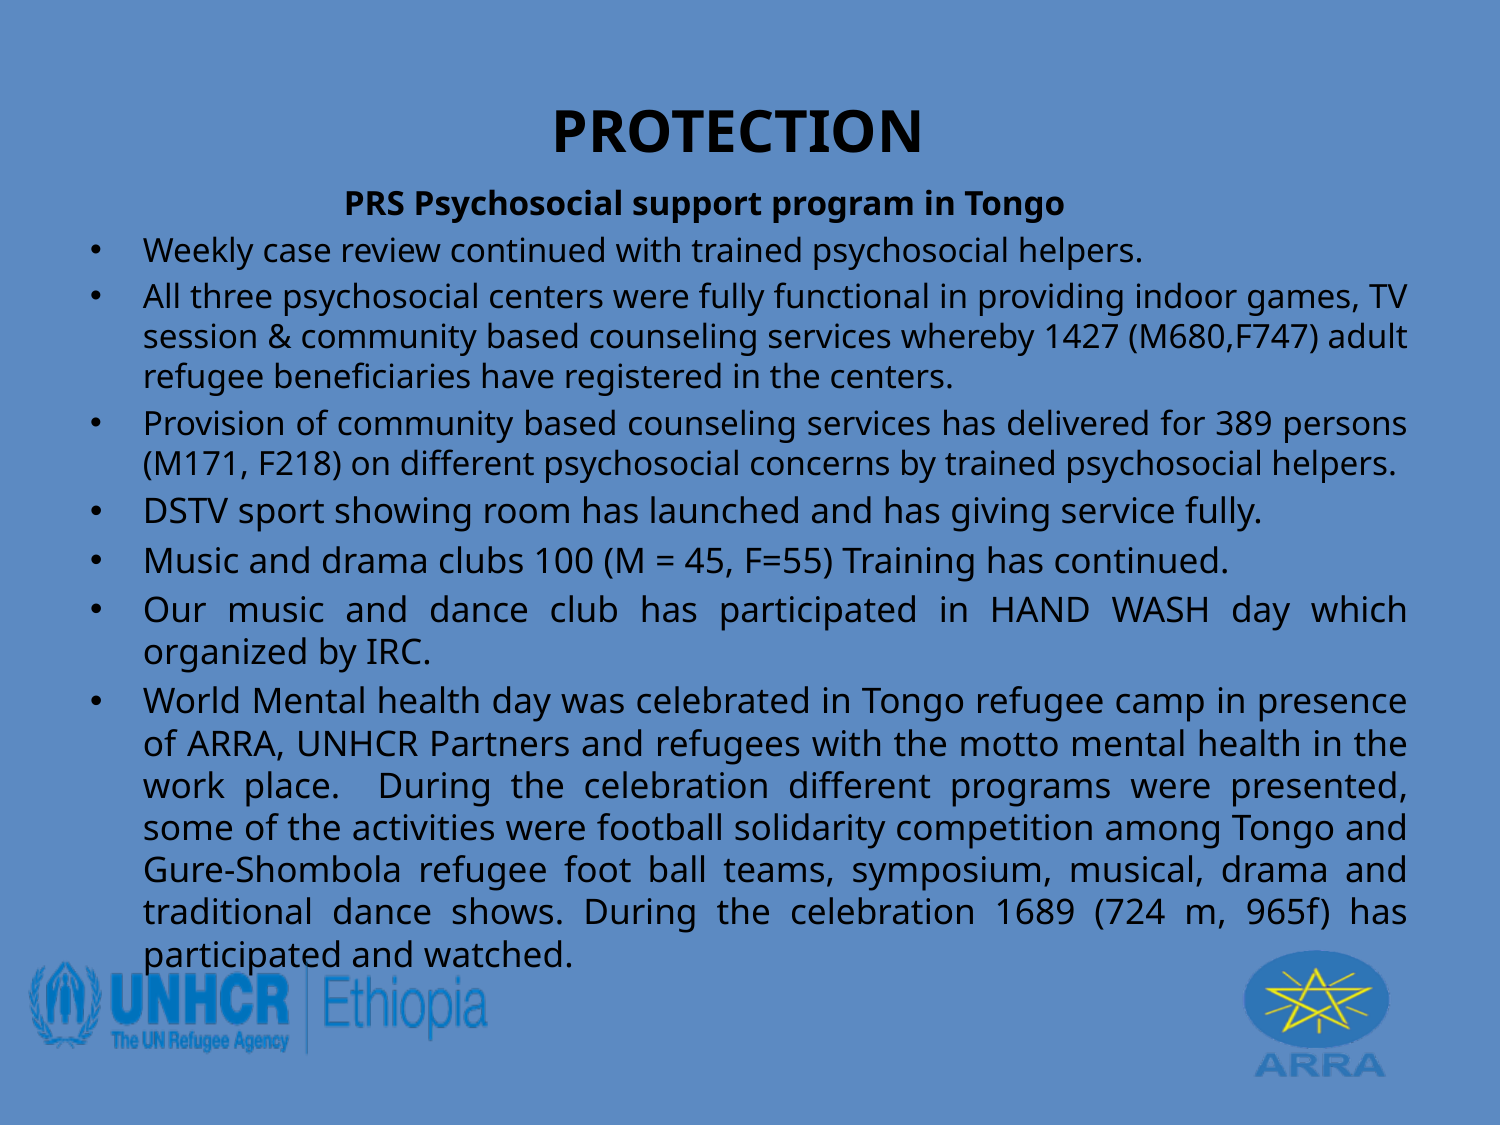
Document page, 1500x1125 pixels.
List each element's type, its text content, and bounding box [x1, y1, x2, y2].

picture [0, 912, 488, 1104]
title PROTECTION [75, 45, 1425, 174]
list PRS Psychosocial support program in Tongo Weekly case review continued with trained psychosocial helpers. All three psychosocial centers were fully functional in providing indoor games, TV session & community based counseling services whereby 1427 (M680,F747) adult refugee beneficiaries have registered in the centers. Provision of community based counseling services has delivered for 389 persons (M171, F218) on different psychosocial concerns by trained psychosocial helpers. DSTV sport showing room has launched and has giving service fully. Music and drama clubs 100 (M = 45, F=55) Training has continued. Our music and dance club has participated in HAND WASH day which organized by IRC. World Mental health day was celebrated in Tongo refugee camp in presence of ARRA, UNHCR Partners and refugees with the motto mental health in the work place. During the celebration different programs were presented, some of the activities were football solidarity competition among Tongo and Gure-Shombola refugee foot ball teams, symposium, musical, drama and traditional dance shows. During the celebration 1689 (724 m, 965f) has participated and watched. [75, 174, 1425, 1005]
picture [1224, 949, 1413, 1104]
